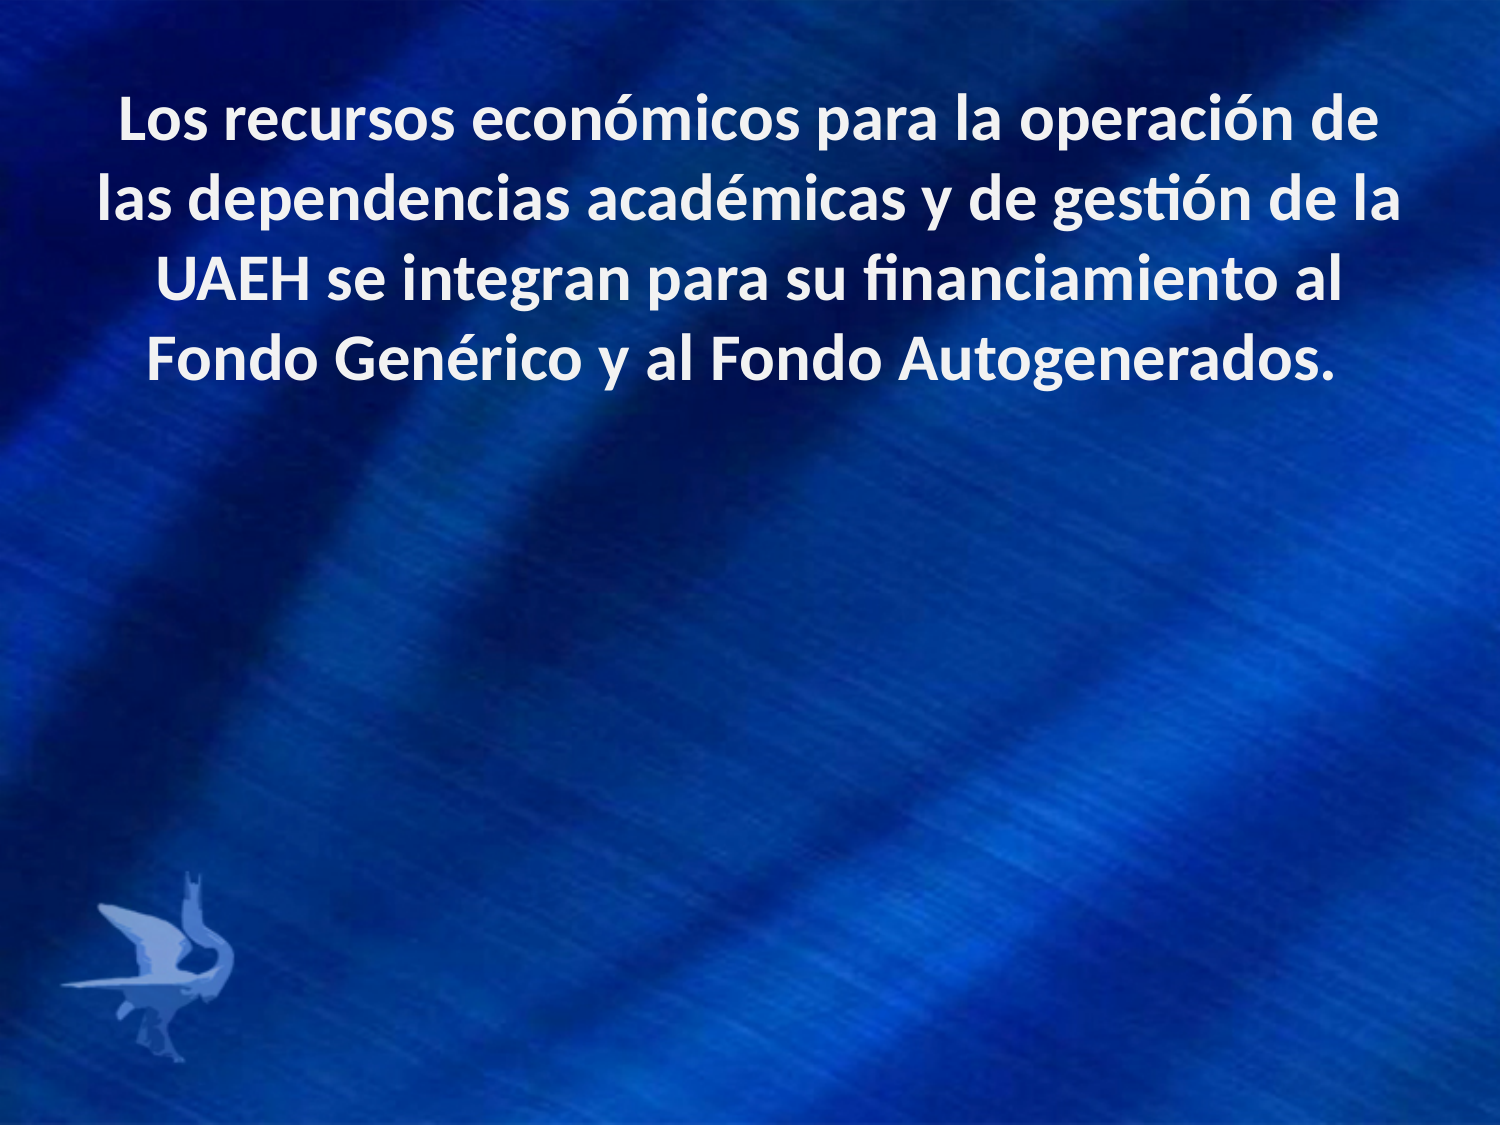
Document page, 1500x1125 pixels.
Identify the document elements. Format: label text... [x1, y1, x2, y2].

picture [0, 0, 1500, 1125]
list Los recursos económicos para la operación de las dependencias académicas y de gestión de la UAEH se integran para su financiamiento al Fondo Genérico y al Fondo Autogenerados. [64, 66, 1436, 720]
